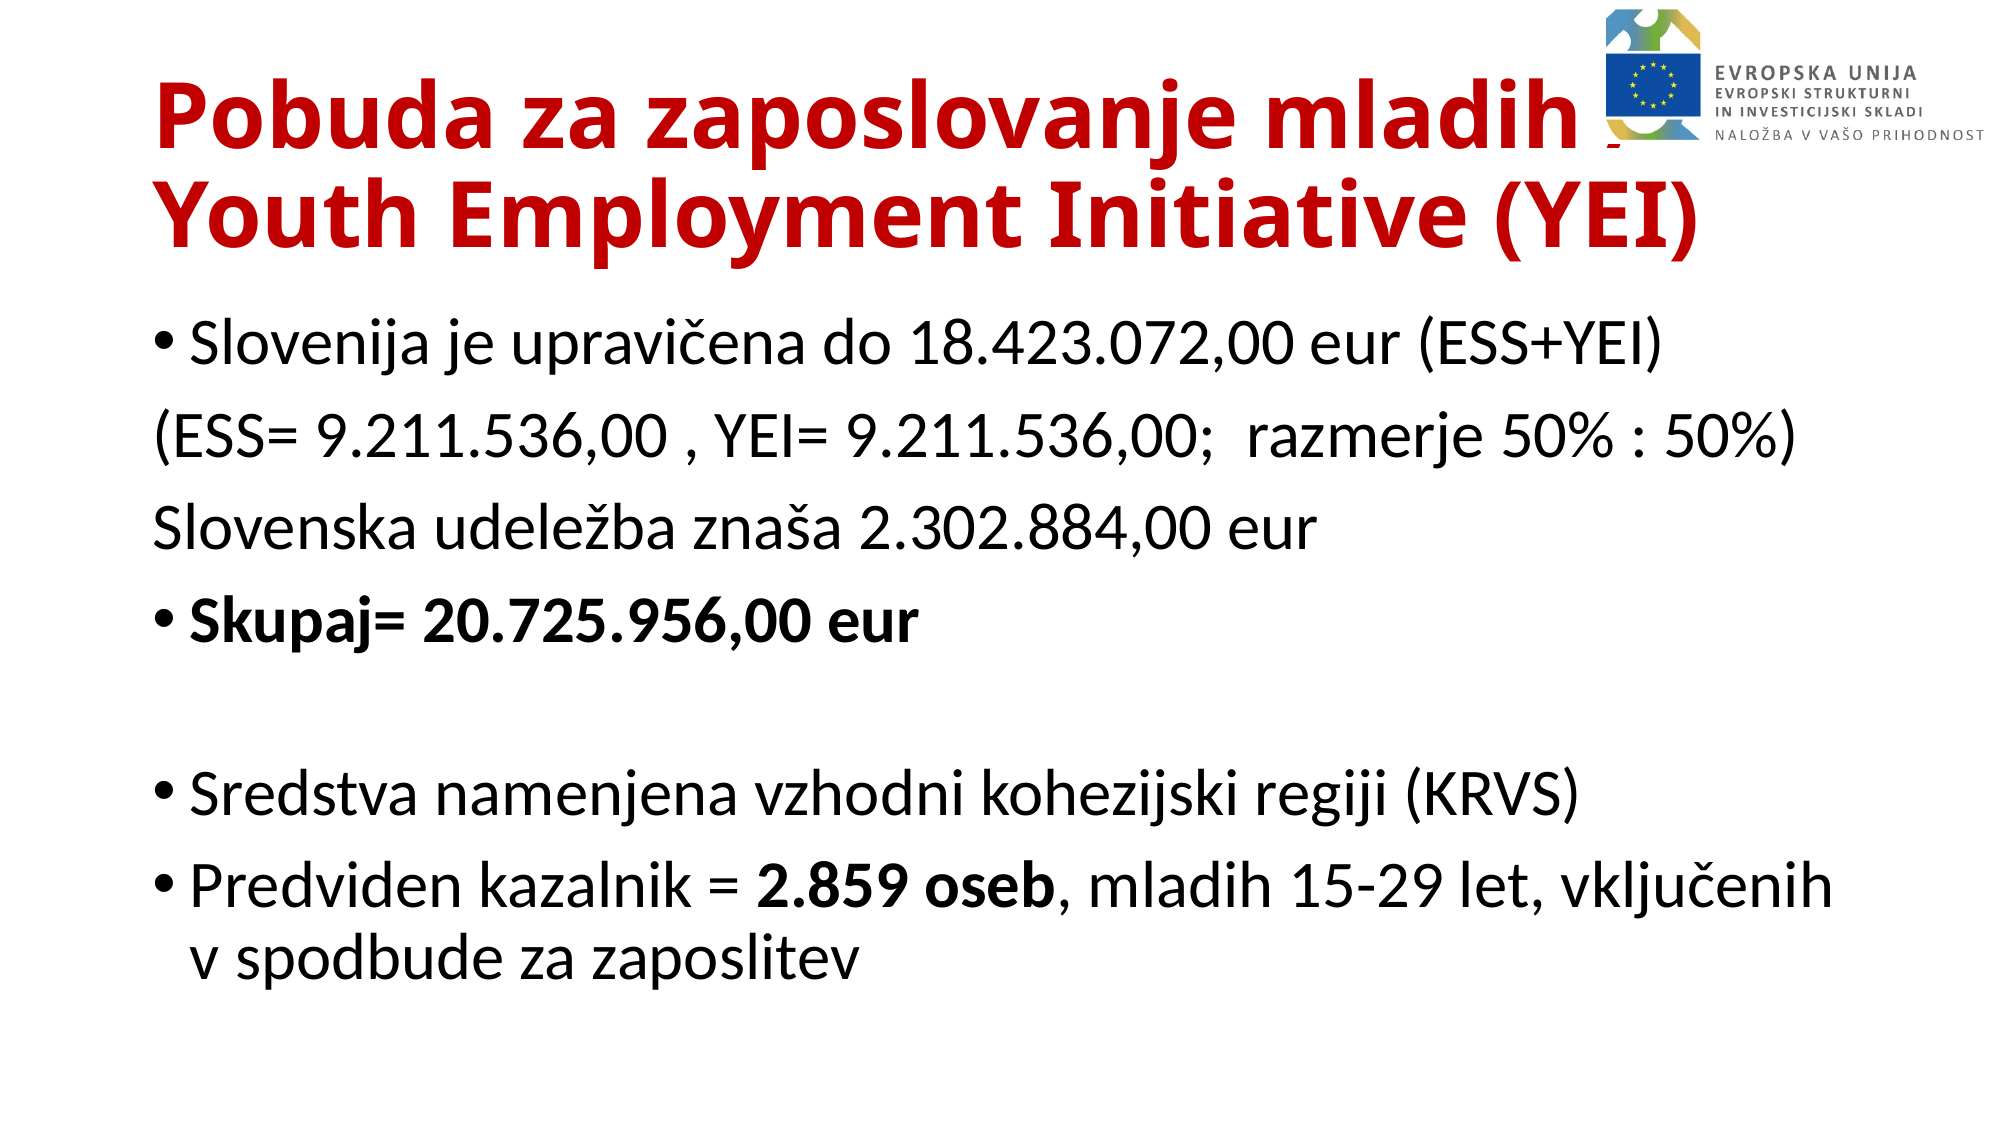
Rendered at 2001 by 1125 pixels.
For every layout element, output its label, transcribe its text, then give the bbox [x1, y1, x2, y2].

list Slovenija je upravičena do 18.423.072,00 eur (ESS+YEI) (ESS= 9.211.536,00 , YEI= 9.211.536,00; razmerje 50% : 50%) Slovenska udeležba znaša 2.302.884,00 eur Skupaj= 20.725.956,00 eur Sredstva namenjena vzhodni kohezijski regiji (KRVS) Predviden kazalnik = 2.859 oseb, mladih 15-29 let, vključenih v spodbude za zaposlitev [137, 299, 1863, 1014]
title Pobuda za zaposlovanje mladih / Youth Employment Initiative (YEI) [137, 59, 1863, 278]
picture [1606, 5, 1984, 144]
